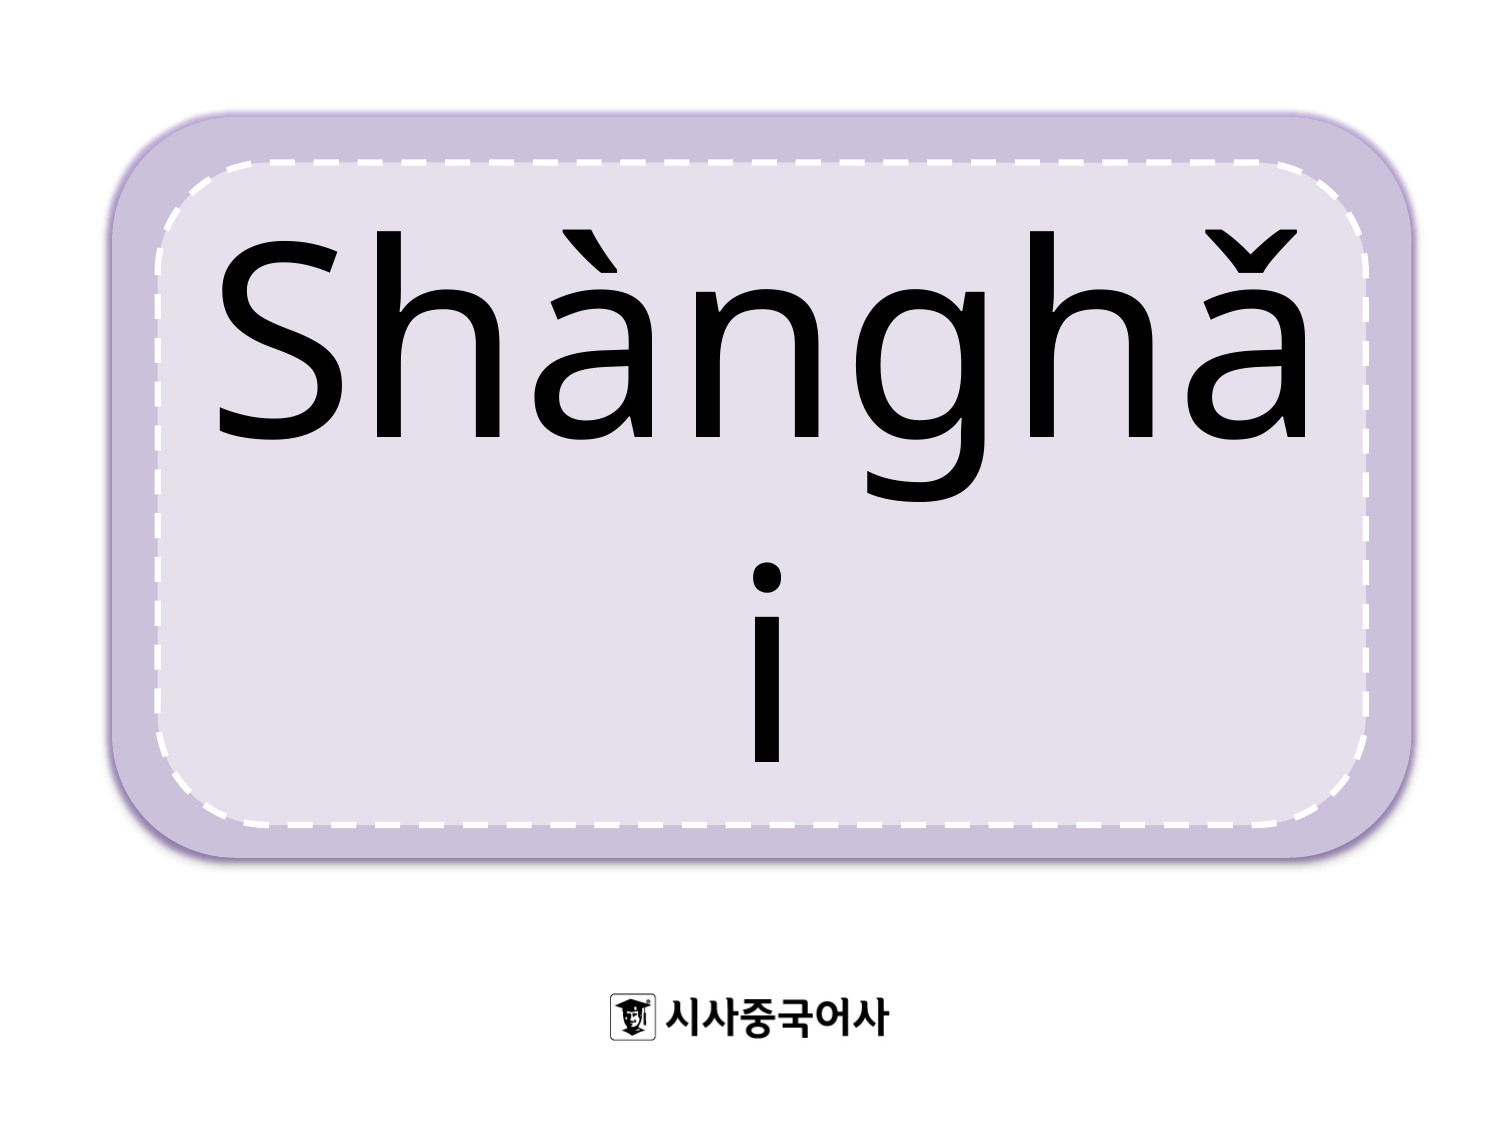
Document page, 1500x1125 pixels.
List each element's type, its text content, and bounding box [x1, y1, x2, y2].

picture [602, 987, 898, 1047]
text_box Shànghǎi [162, 160, 1371, 824]
